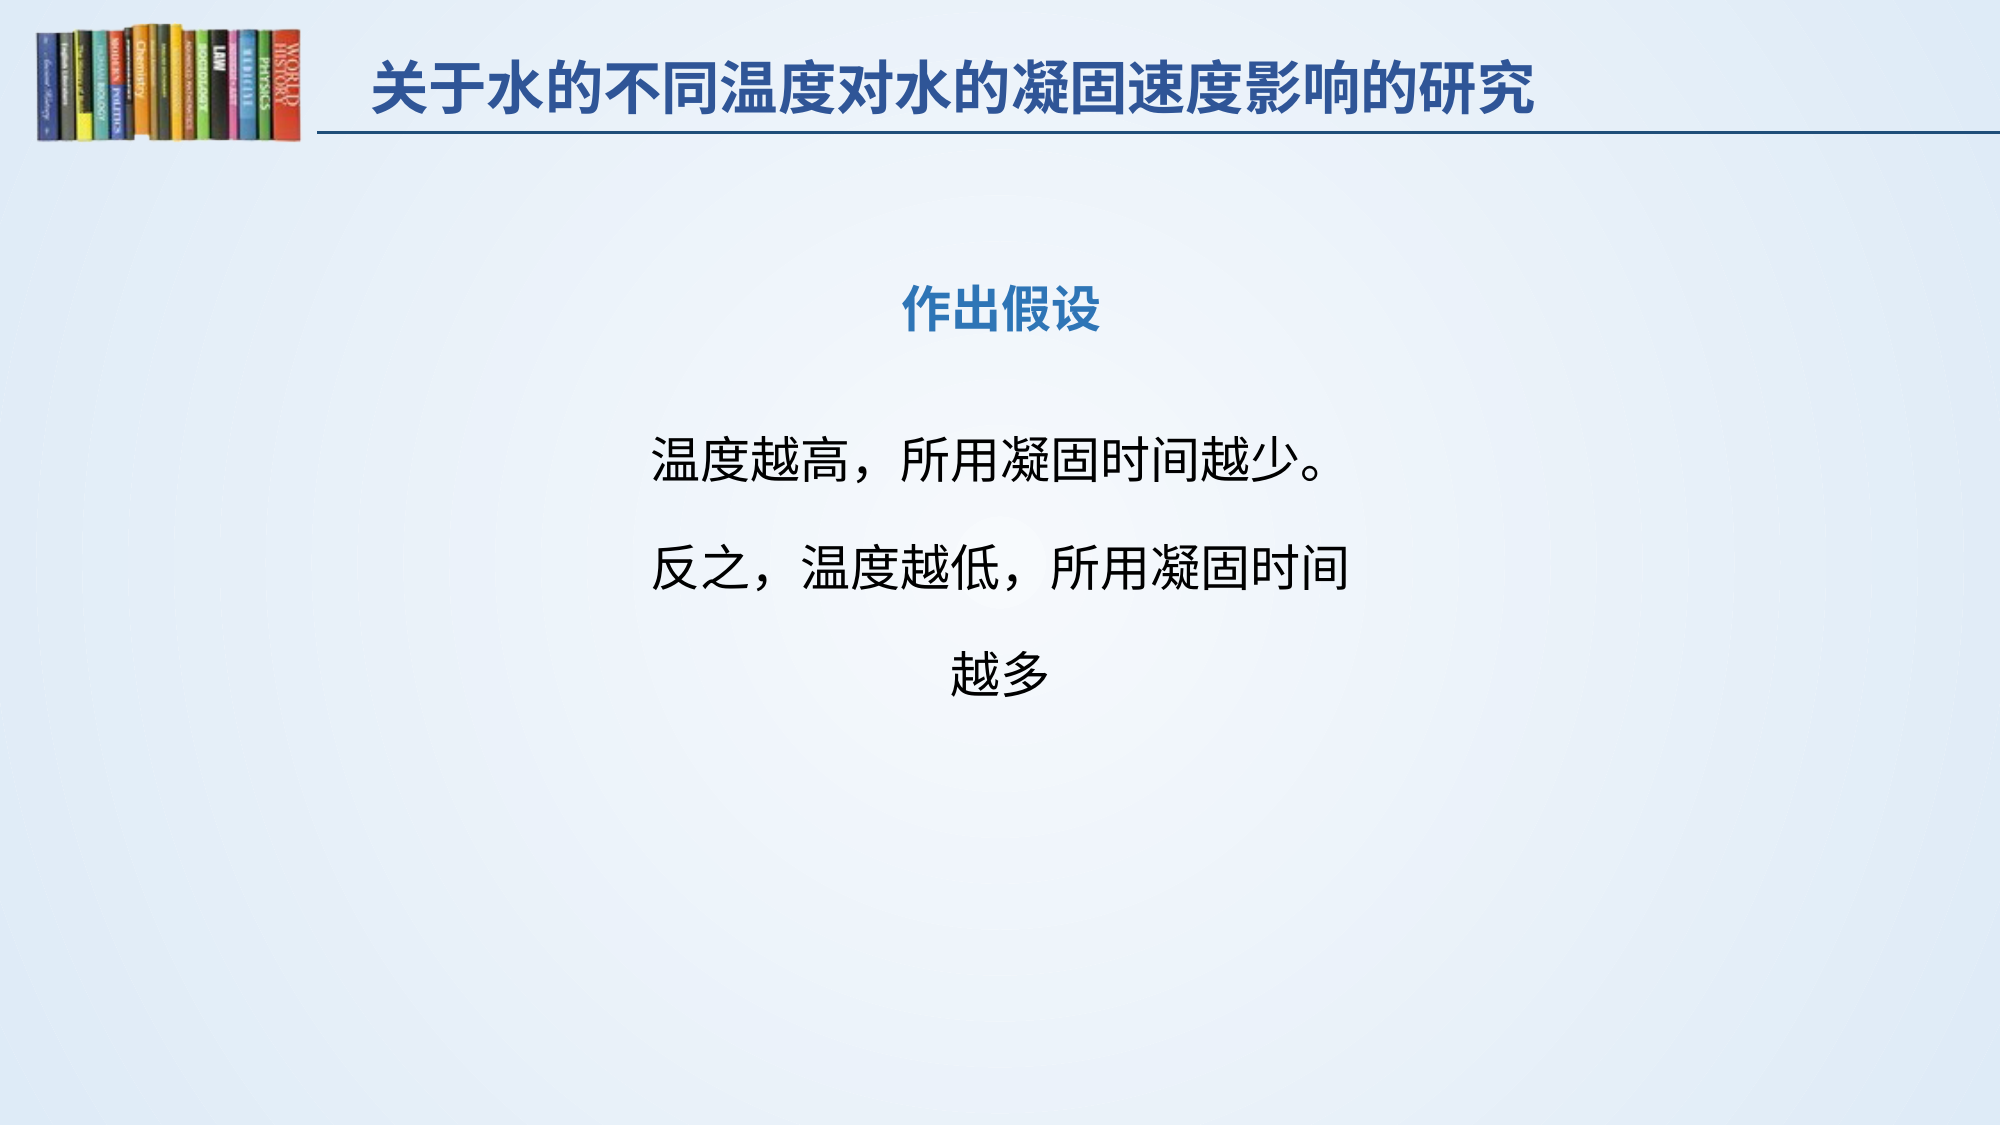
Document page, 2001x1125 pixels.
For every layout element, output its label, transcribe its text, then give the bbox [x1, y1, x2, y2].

picture [23, 0, 317, 173]
text_box 作出假设 [886, 269, 1241, 345]
text_box 温度越高，所用凝固时间越少。反之，温度越低，所用凝固时间越多 [614, 372, 1385, 765]
text_box 关于水的不同温度对水的凝固速度影响的研究 [355, 43, 1828, 129]
